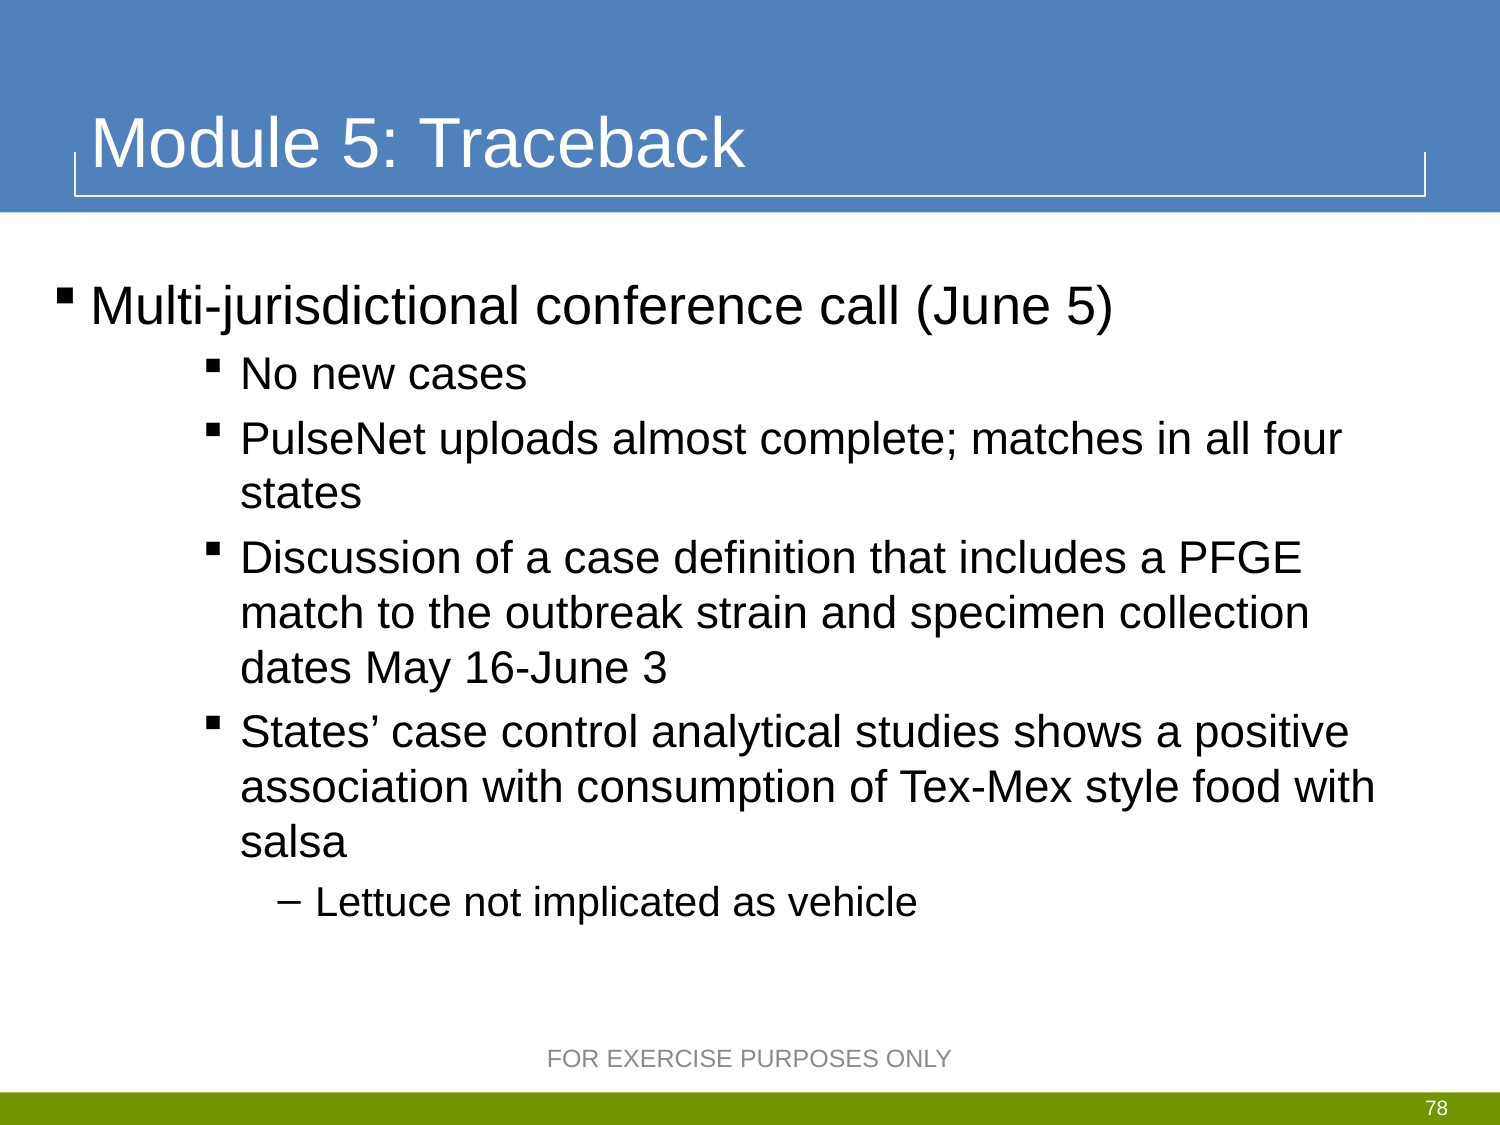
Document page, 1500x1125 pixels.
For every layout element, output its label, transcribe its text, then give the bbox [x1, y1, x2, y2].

footer FOR EXERCISE PURPOSES ONLY [512, 1042, 988, 1103]
title Module 5: Traceback [74, 44, 1426, 233]
list Multi-jurisdictional conference call (June 5) No new cases PulseNet uploads almost complete; matches in all four states Discussion of a case definition that includes a PFGE match to the outbreak strain and specimen collection dates May 16-June 3 States’ case control analytical studies shows a positive association with consumption of Tex-Mex style food with salsa Lettuce not implicated as vehicle [37, 262, 1426, 1006]
